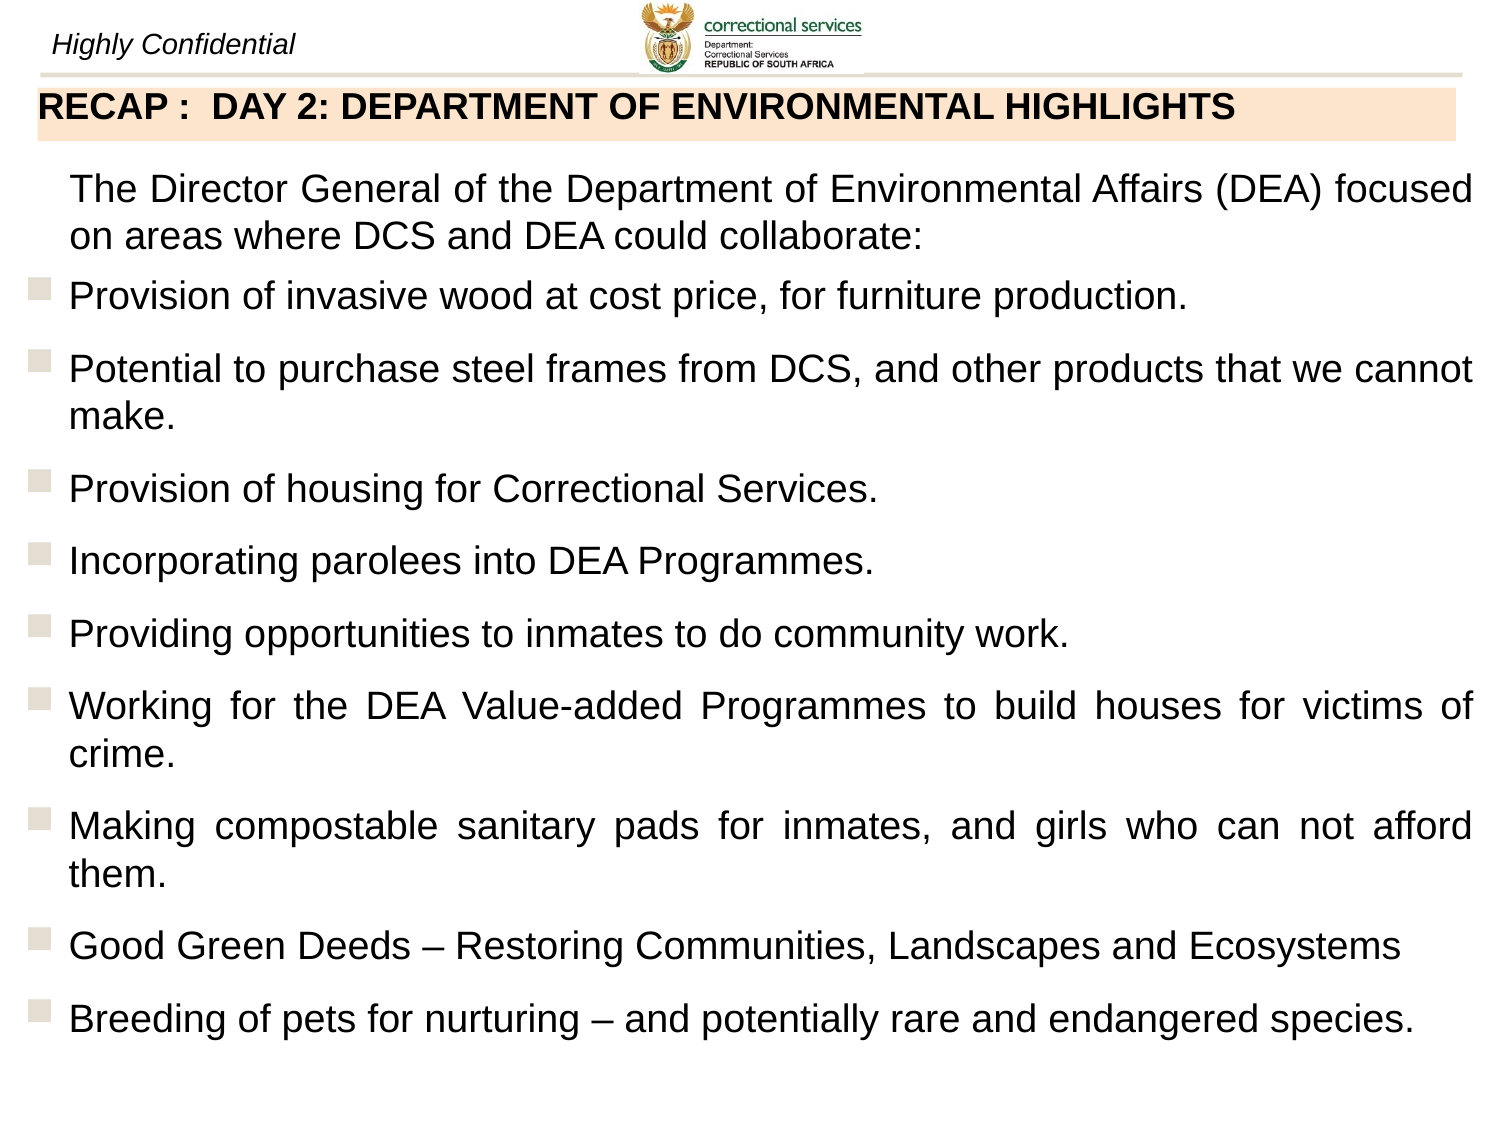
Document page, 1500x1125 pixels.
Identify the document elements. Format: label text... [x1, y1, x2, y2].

title RECAP : DAY 2: DEPARTMENT OF ENVIRONMENTAL HIGHLIGHTS [36, 86, 1457, 142]
list The Director General of the Department of Environmental Affairs (DEA) focused on areas where DCS and DEA could collaborate: Provision of invasive wood at cost price, for furniture production. Potential to purchase steel frames from DCS, and other products that we cannot make. Provision of housing for Correctional Services. Incorporating parolees into DEA Programmes. Providing opportunities to inmates to do community work. Working for the DEA Value-added Programmes to build houses for victims of crime. Making compostable sanitary pads for inmates, and girls who can not afford them. Good Green Deeds – Restoring Communities, Landscapes and Ecosystems Breeding of pets for nurturing – and potentially rare and endangered species. [24, 161, 1476, 1050]
picture [639, 0, 864, 74]
